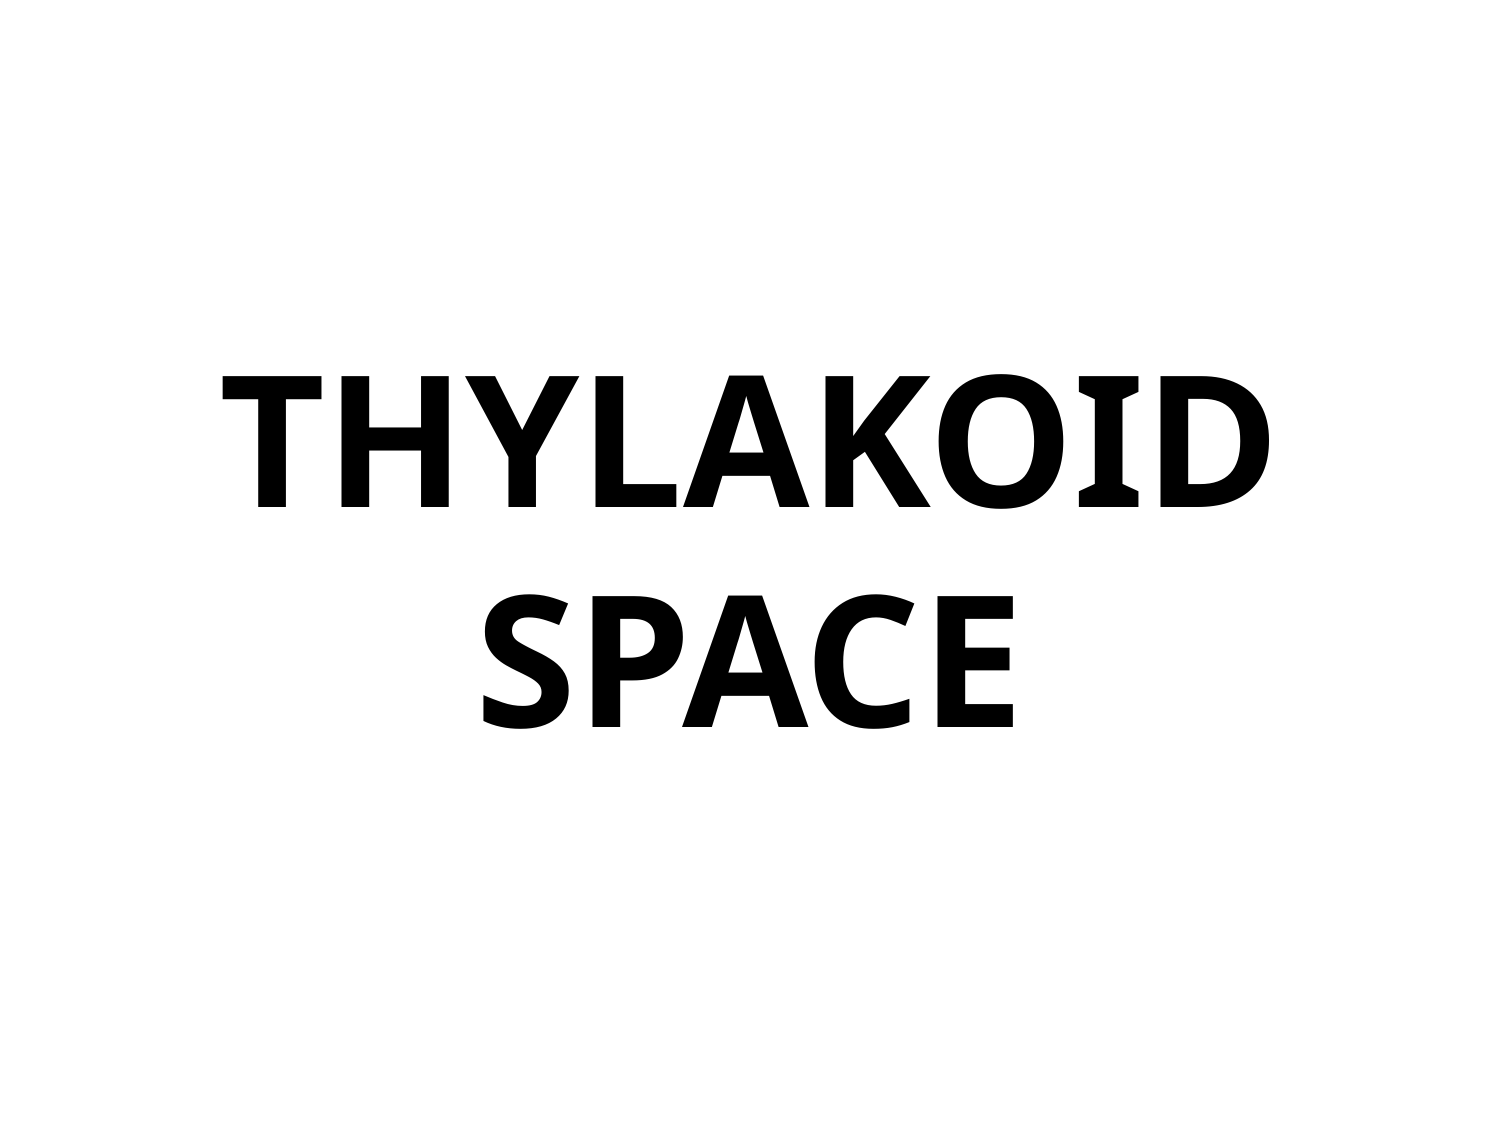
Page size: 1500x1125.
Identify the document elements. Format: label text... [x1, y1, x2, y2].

title THYLAKOID SPACE [74, 212, 1426, 876]
